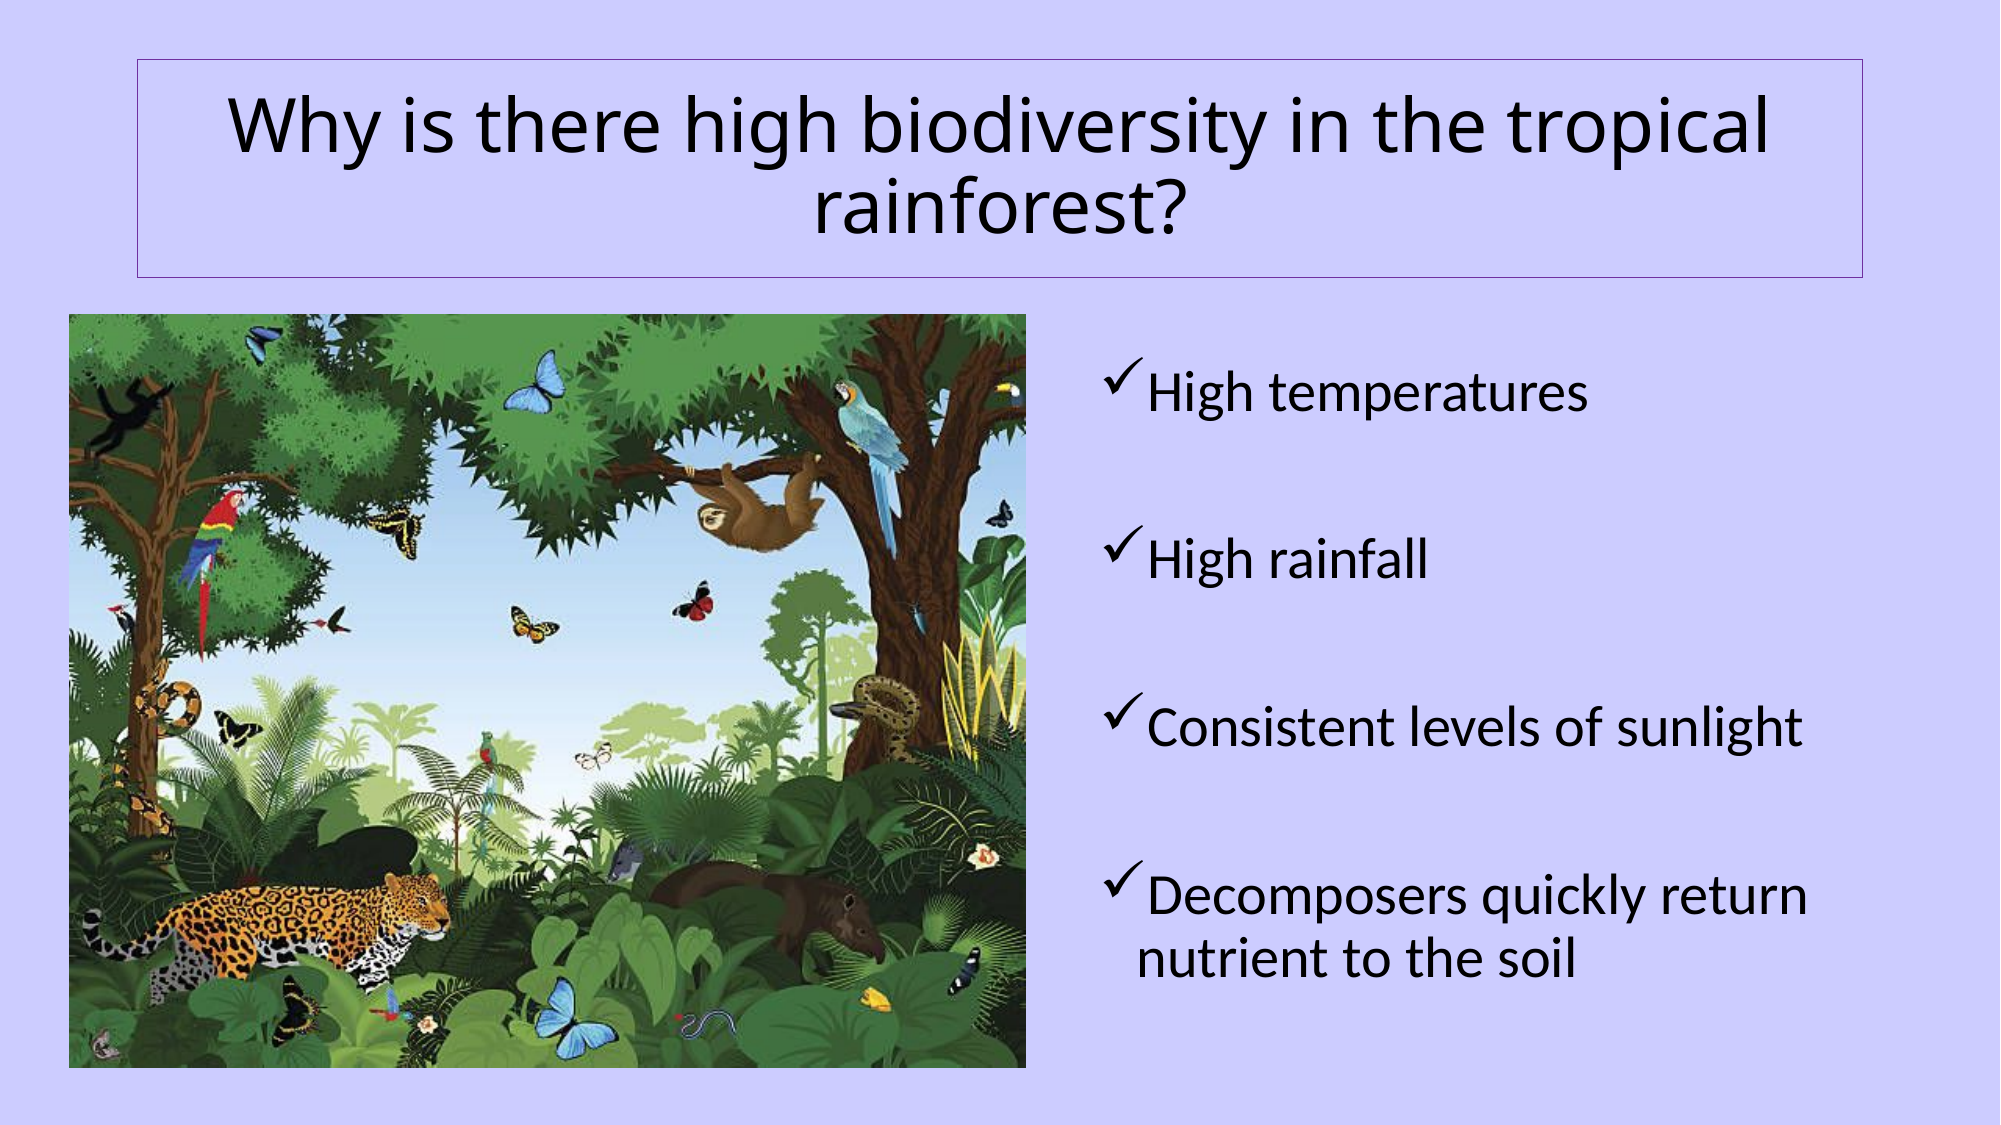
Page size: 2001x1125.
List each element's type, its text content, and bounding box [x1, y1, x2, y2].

picture [69, 314, 1026, 1068]
title Why is there high biodiversity in the tropical rainforest? [137, 59, 1863, 278]
list High temperatures High rainfall Consistent levels of sunlight Decomposers quickly return nutrient to the soil [1084, 353, 1858, 1068]
